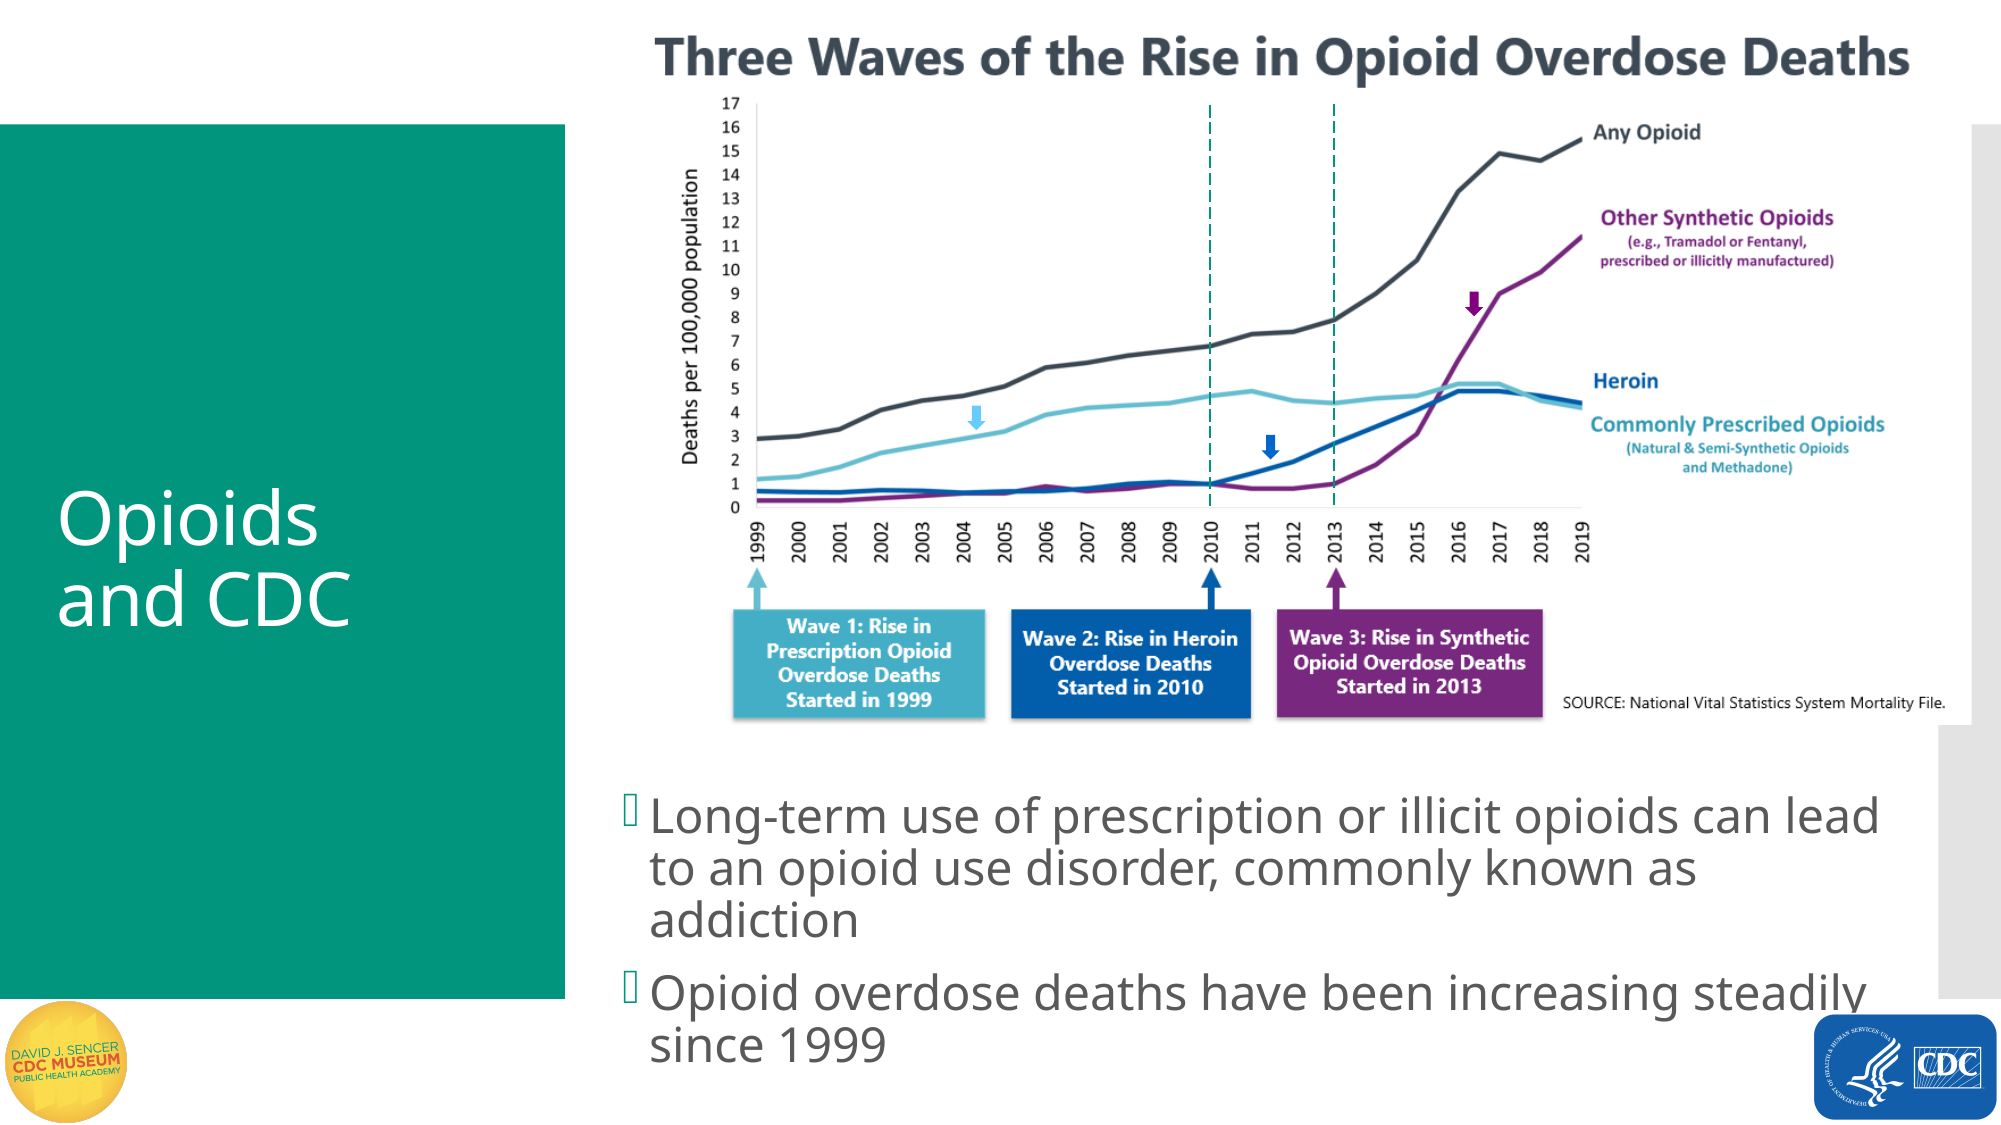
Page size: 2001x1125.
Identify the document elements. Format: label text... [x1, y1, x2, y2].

title Opioids and CDC [41, 184, 525, 940]
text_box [579, 25, 1972, 725]
picture [4, 1001, 127, 1123]
list Long-term use of prescription or illicit opioids can lead to an opioid use disorder, commonly known as addiction Opioid overdose deaths have been increasing steadily since 1999 [607, 784, 1936, 1083]
picture [1801, 1006, 2000, 1125]
